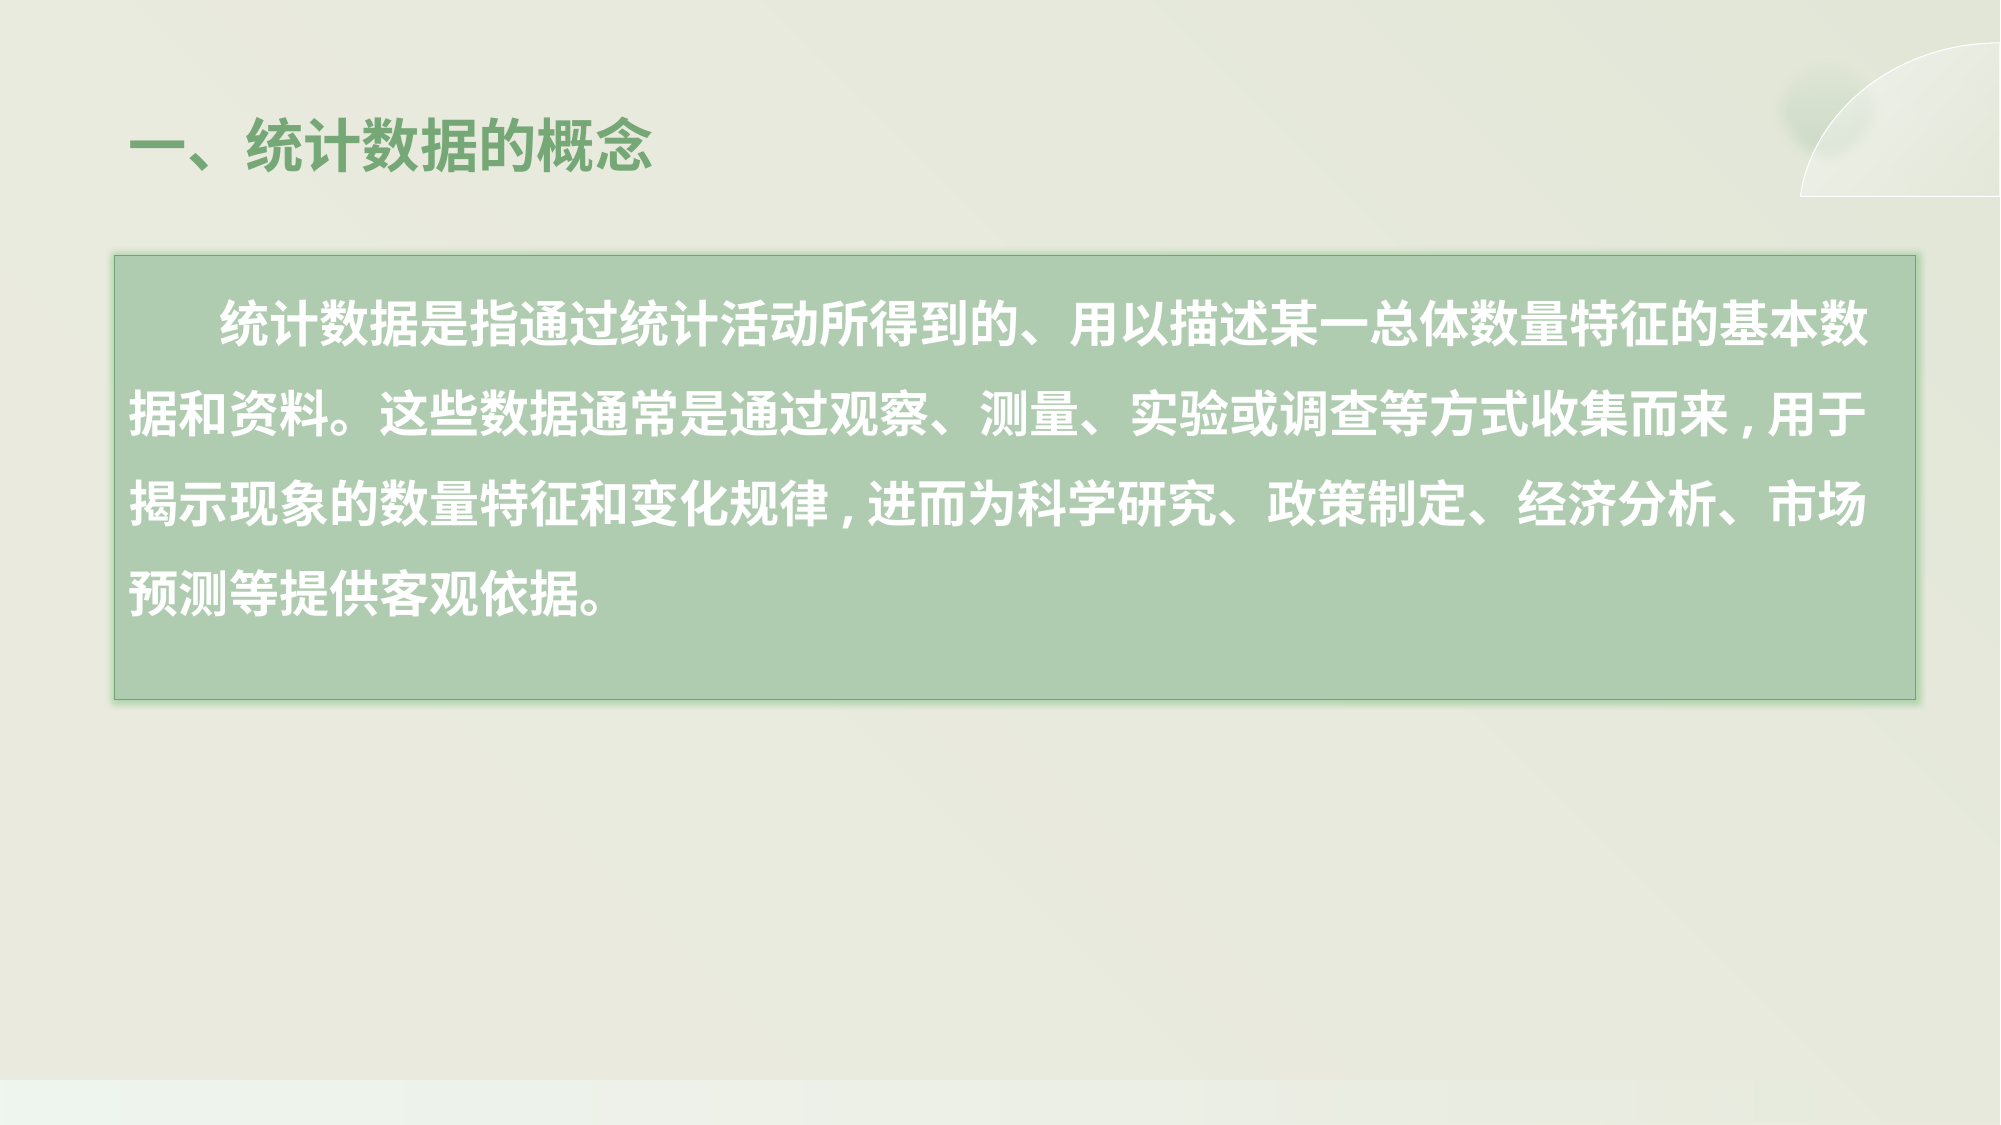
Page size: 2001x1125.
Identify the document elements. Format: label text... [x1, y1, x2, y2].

text_box 一、统计数据的概念 [114, 73, 1195, 224]
text_box 统计数据是指通过统计活动所得到的、用以描述某一总体数量特征的基本数据和资料。这些数据通常是通过观察、测量、实验或调查等方式收集而来,用于揭示现象的数量特征和变化规律,进而为科学研究、政策制定、经济分析、市场预测等提供客观依据。 [114, 255, 1916, 700]
